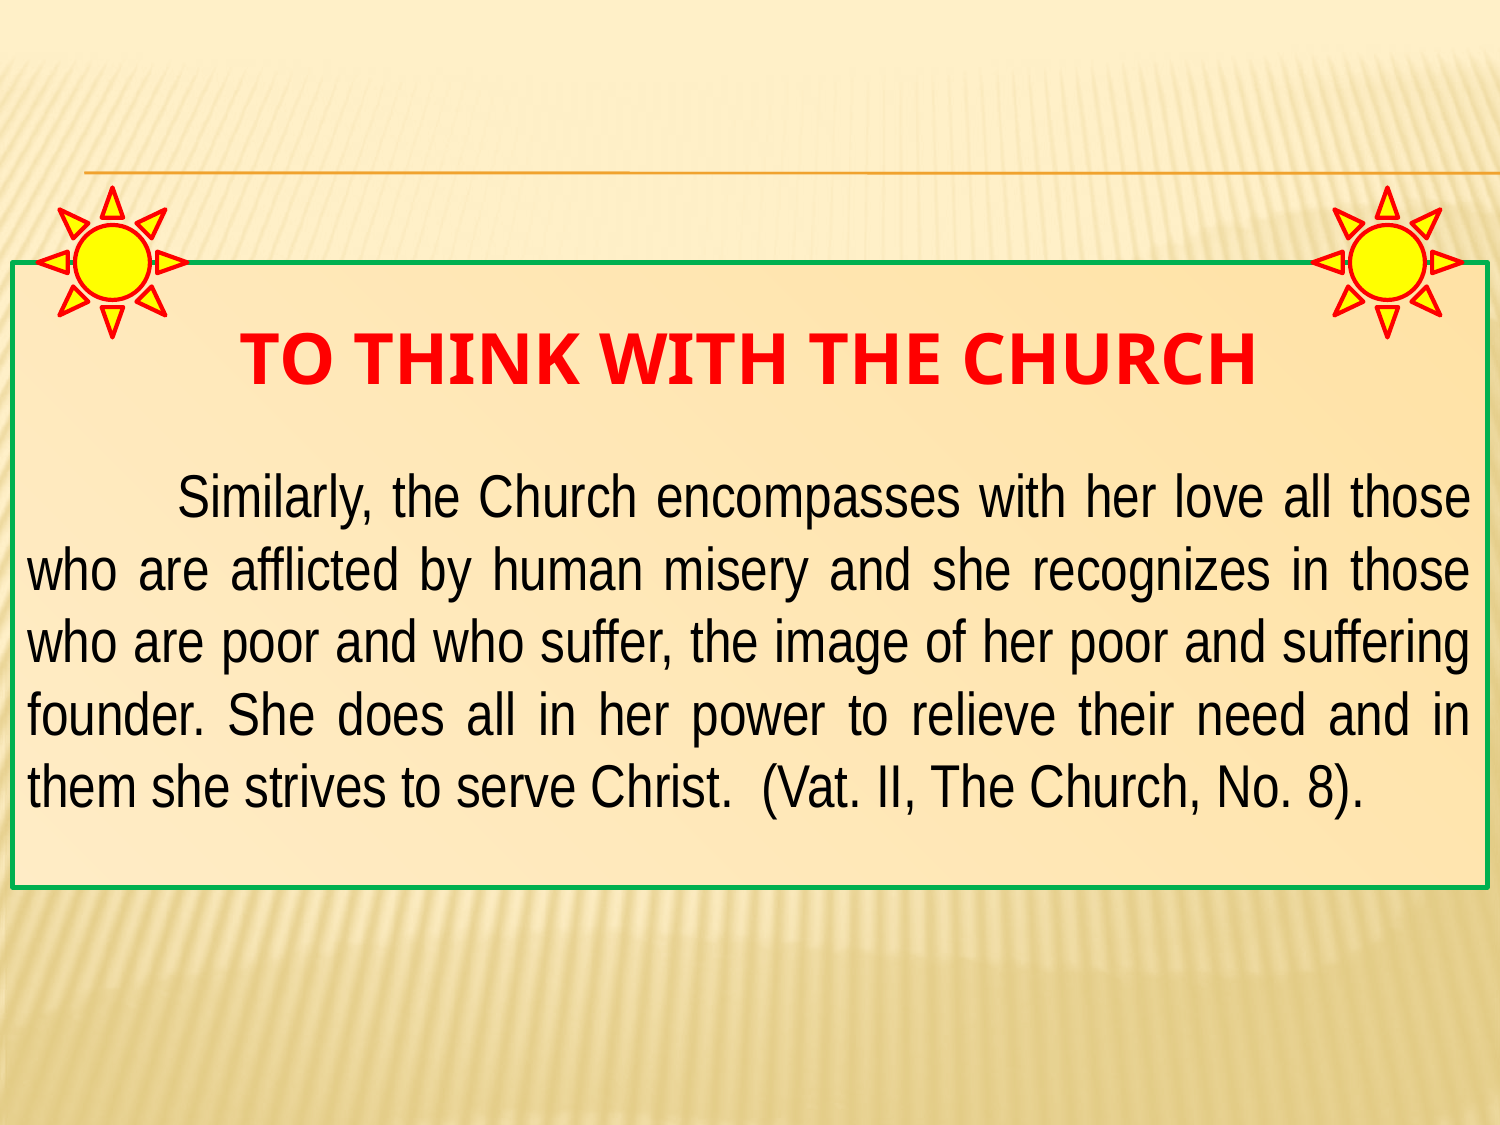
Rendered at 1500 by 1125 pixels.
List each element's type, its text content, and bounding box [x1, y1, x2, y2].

text_box [57, 284, 91, 318]
text_box [134, 284, 168, 318]
text_box [1409, 207, 1443, 241]
text_box [1310, 249, 1345, 276]
list Similarly, the Church encompasses with her love all those who are afflicted by human misery and she recognizes in those who are poor and who suffer, the image of her poor and suffering founder. She does all in her power to relieve their need and in them she strives to serve Christ. (Vat. II, The Church, No. 8). [12, 450, 1488, 600]
text_box [1430, 249, 1465, 276]
text_box [57, 207, 91, 241]
text_box [134, 207, 168, 241]
text_box [145, 260, 1355, 287]
text_box [1374, 305, 1401, 340]
text_box [99, 305, 126, 340]
text_box [99, 185, 126, 220]
text_box [1332, 284, 1366, 318]
text_box [72, 222, 153, 303]
text_box [10, 260, 80, 287]
text_box [155, 249, 190, 276]
text_box [35, 249, 70, 276]
title To Think with the Church [0, 287, 1500, 425]
text_box [1409, 284, 1443, 318]
text_box [1347, 222, 1428, 303]
text_box [1332, 207, 1366, 241]
text_box [1420, 260, 1490, 287]
text_box [10, 425, 1490, 890]
text_box [1374, 185, 1401, 220]
